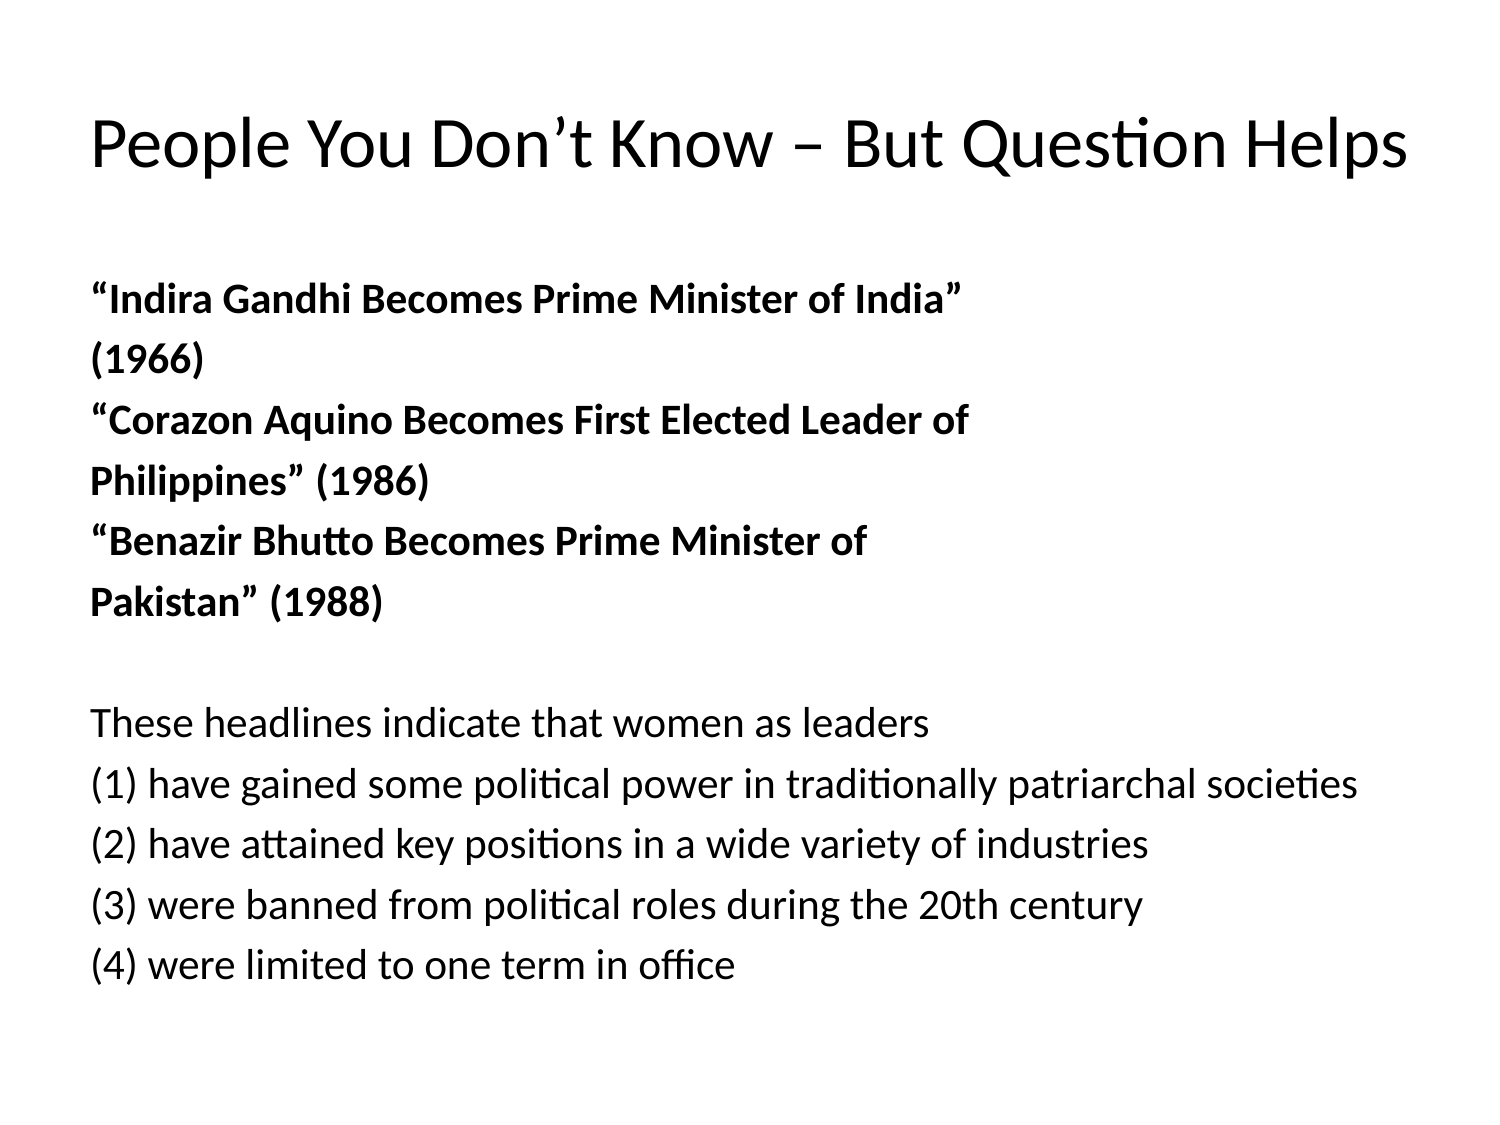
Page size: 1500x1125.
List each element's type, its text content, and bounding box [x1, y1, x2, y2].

title People You Don’t Know – But Question Helps [75, 45, 1425, 233]
list “Indira Gandhi Becomes Prime Minister of India” (1966) “Corazon Aquino Becomes First Elected Leader of Philippines” (1986) “Benazir Bhutto Becomes Prime Minister of Pakistan” (1988) These headlines indicate that women as leaders (1) have gained some political power in traditionally patriarchal societies (2) have attained key positions in a wide variety of industries (3) were banned from political roles during the 20th century (4) were limited to one term in office [75, 262, 1425, 1005]
